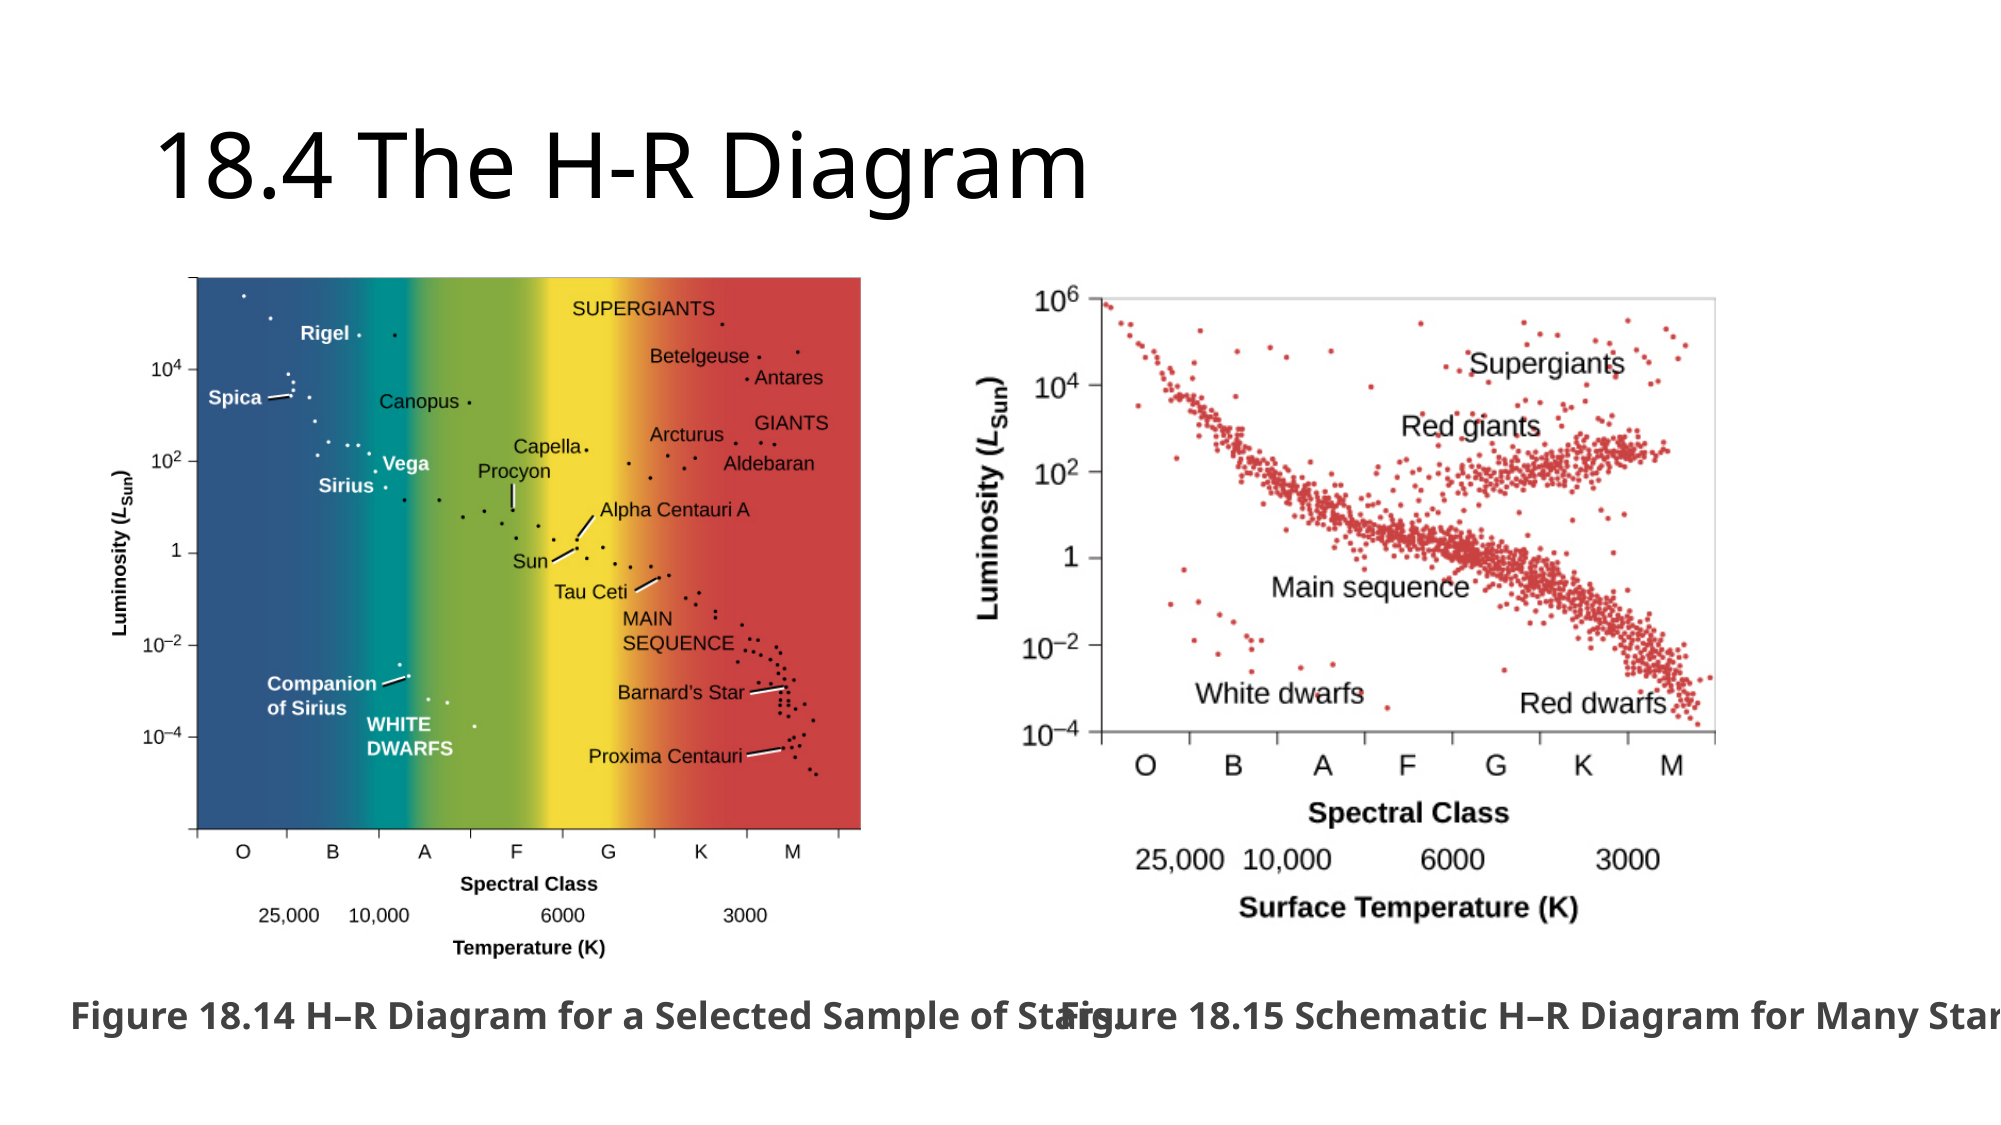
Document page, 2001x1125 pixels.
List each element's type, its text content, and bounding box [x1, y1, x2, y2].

title 18.4 The H-R Diagram [137, 59, 1863, 278]
text_box Figure 18.15 Schematic H–R Diagram for Many Stars. [1044, 985, 2000, 1045]
picture [973, 277, 1716, 926]
picture [109, 277, 861, 960]
text_box Figure 18.14 H–R Diagram for a Selected Sample of Stars. [55, 985, 1044, 1045]
